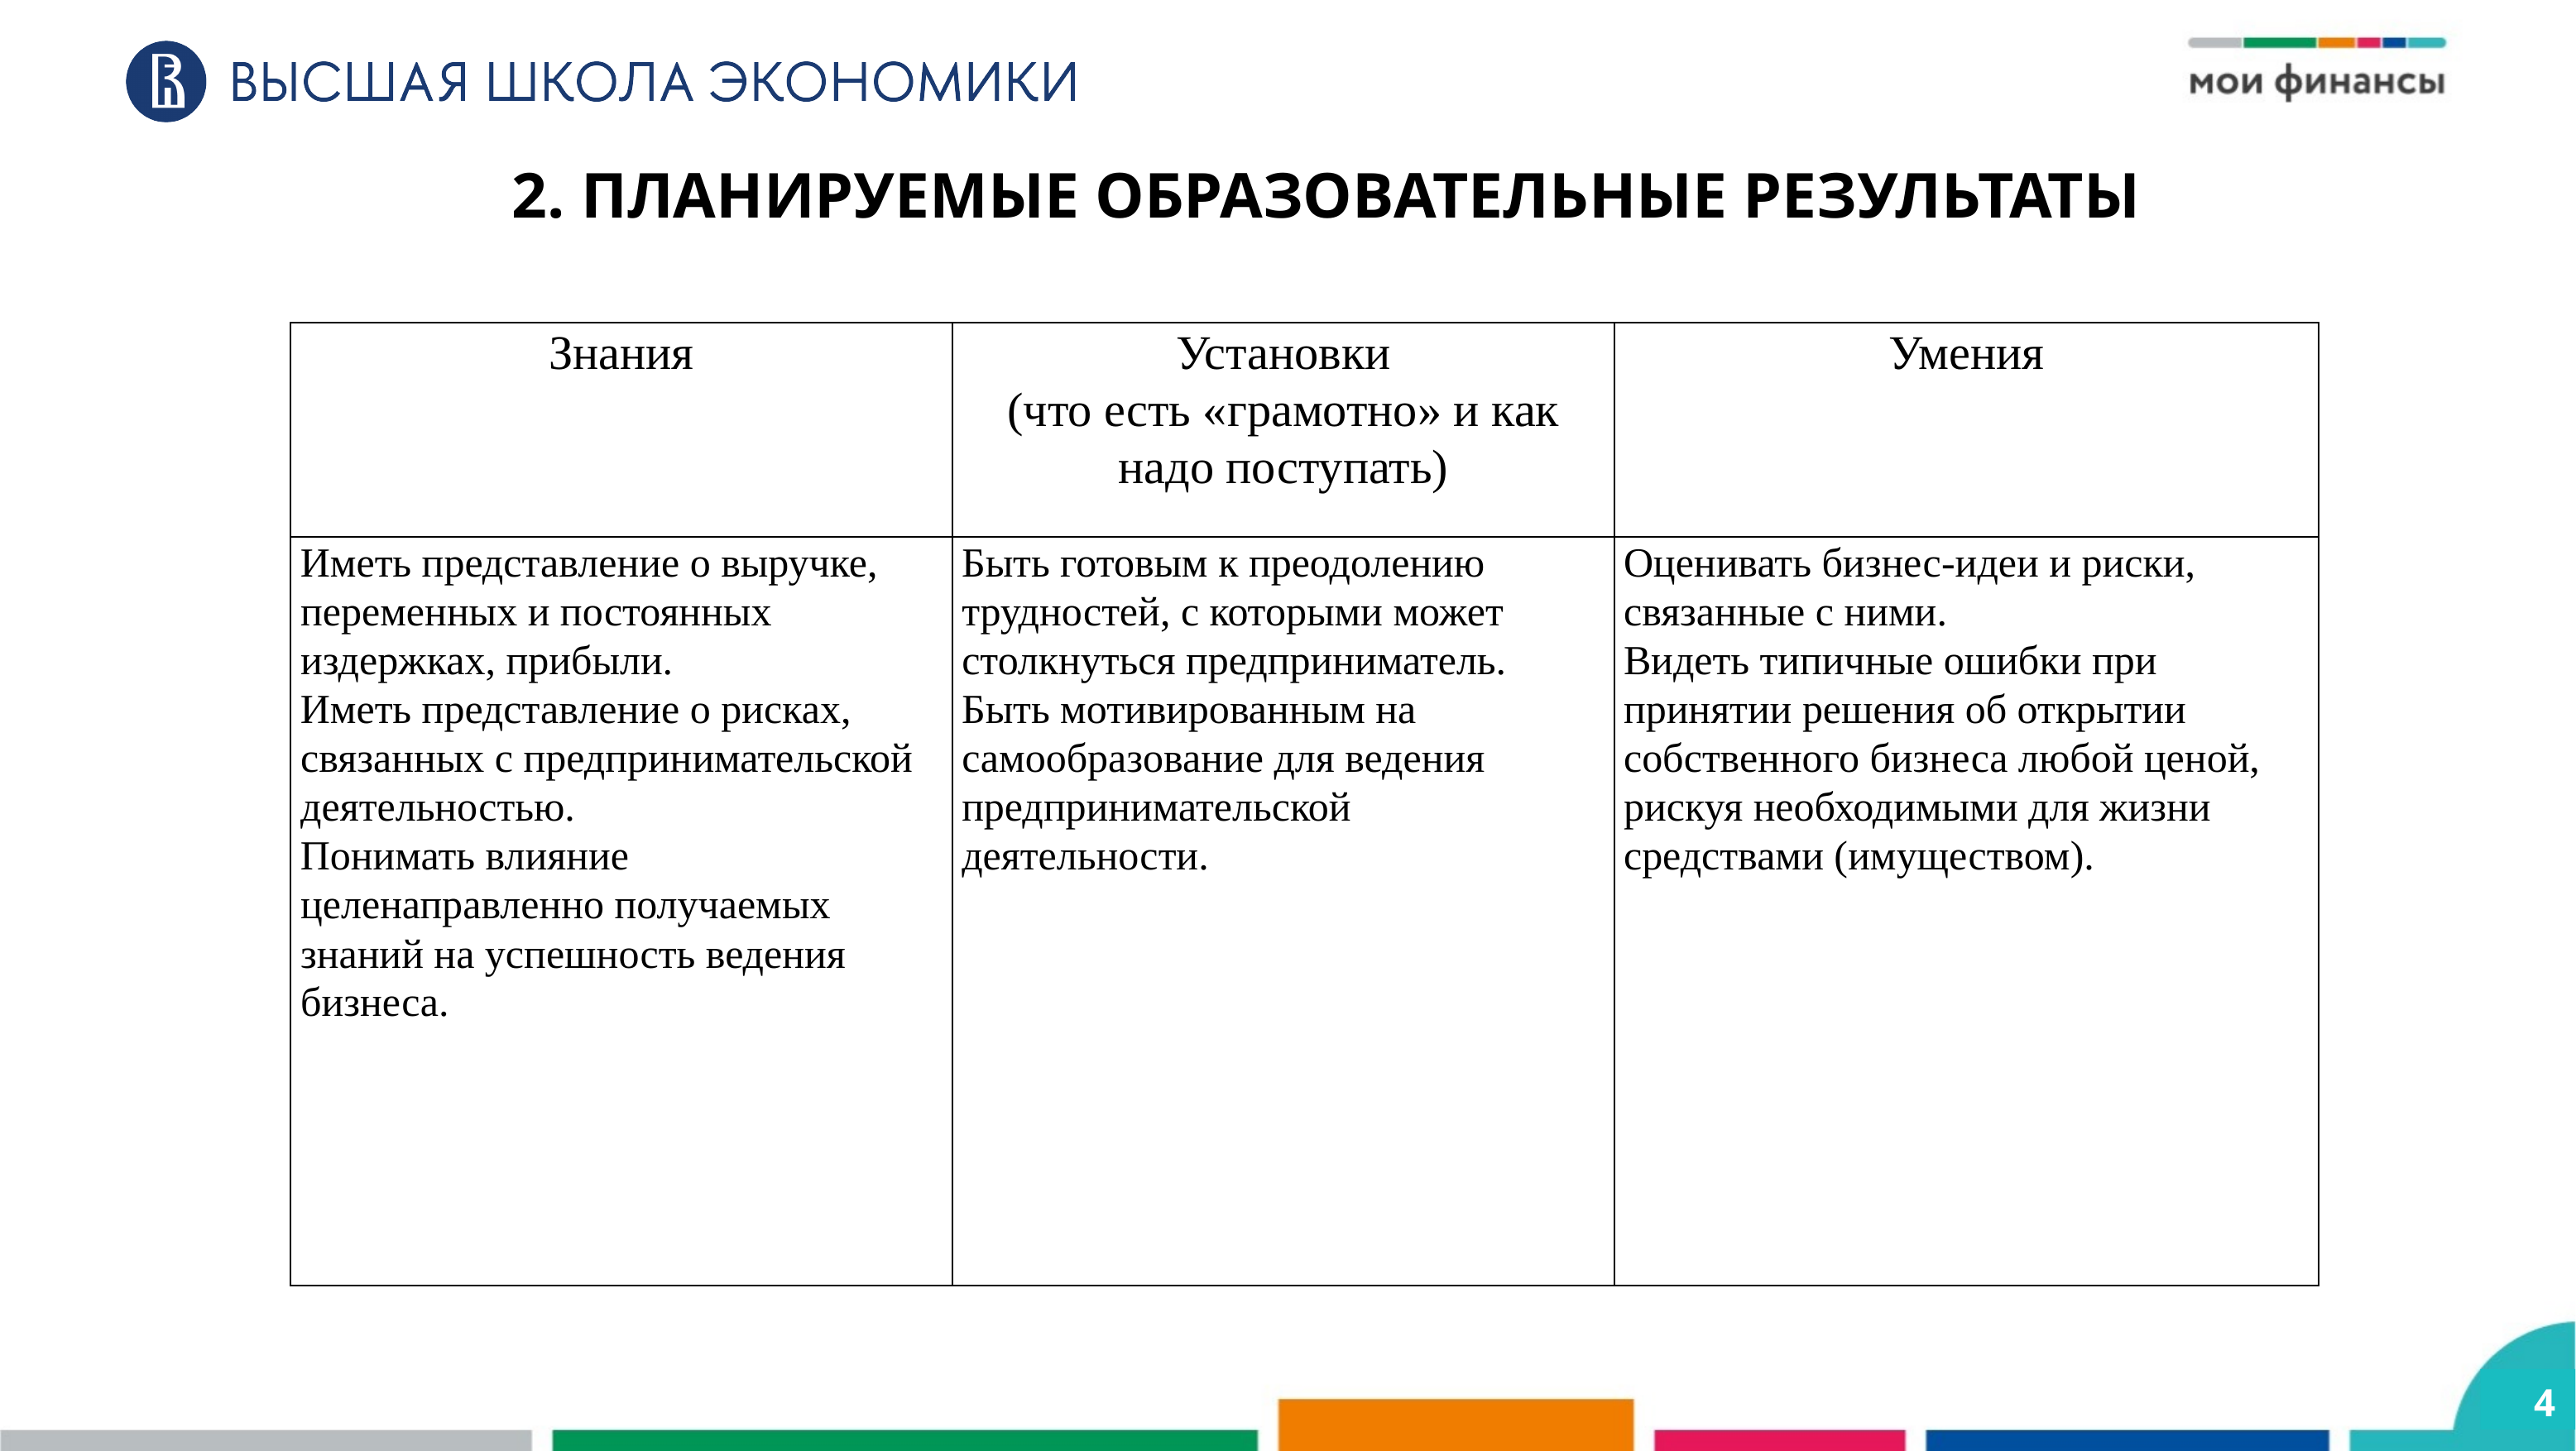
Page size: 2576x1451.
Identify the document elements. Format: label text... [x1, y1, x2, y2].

table_cell Иметь представление о выручке, переменных и постоянных издержках, прибыли. Иметь представление о рисках, связанных с предпринимательской деятельностью. Понимать влияние целенаправленно получаемых знаний на успешность ведения бизнеса. [291, 538, 952, 1285]
table_header Знания [291, 323, 952, 536]
text_box 2. ПЛАНИРУЕМЫЕ ОБРАЗОВАТЕЛЬНЫЕ РЕЗУЛЬТАТЫ [53, 146, 2576, 315]
table_header Умения [1615, 323, 2318, 536]
picture [0, 0, 2576, 1451]
table_header Установки (что есть «грамотно» и как надо поступать) [953, 323, 1614, 536]
table_cell Оценивать бизнес-идеи и риски, связанные с ними. Видеть типичные ошибки при принятии решения об открытии собственного бизнеса любой ценой, рискуя необходимыми для жизни средствами (имуществом). [1615, 538, 2318, 1285]
text_box 4 [2480, 1368, 2576, 1430]
table_cell Быть готовым к преодолению трудностей, с которыми может столкнуться предприниматель. Быть мотивированным на самообразование для ведения предпринимательской деятельности. [953, 538, 1614, 1285]
